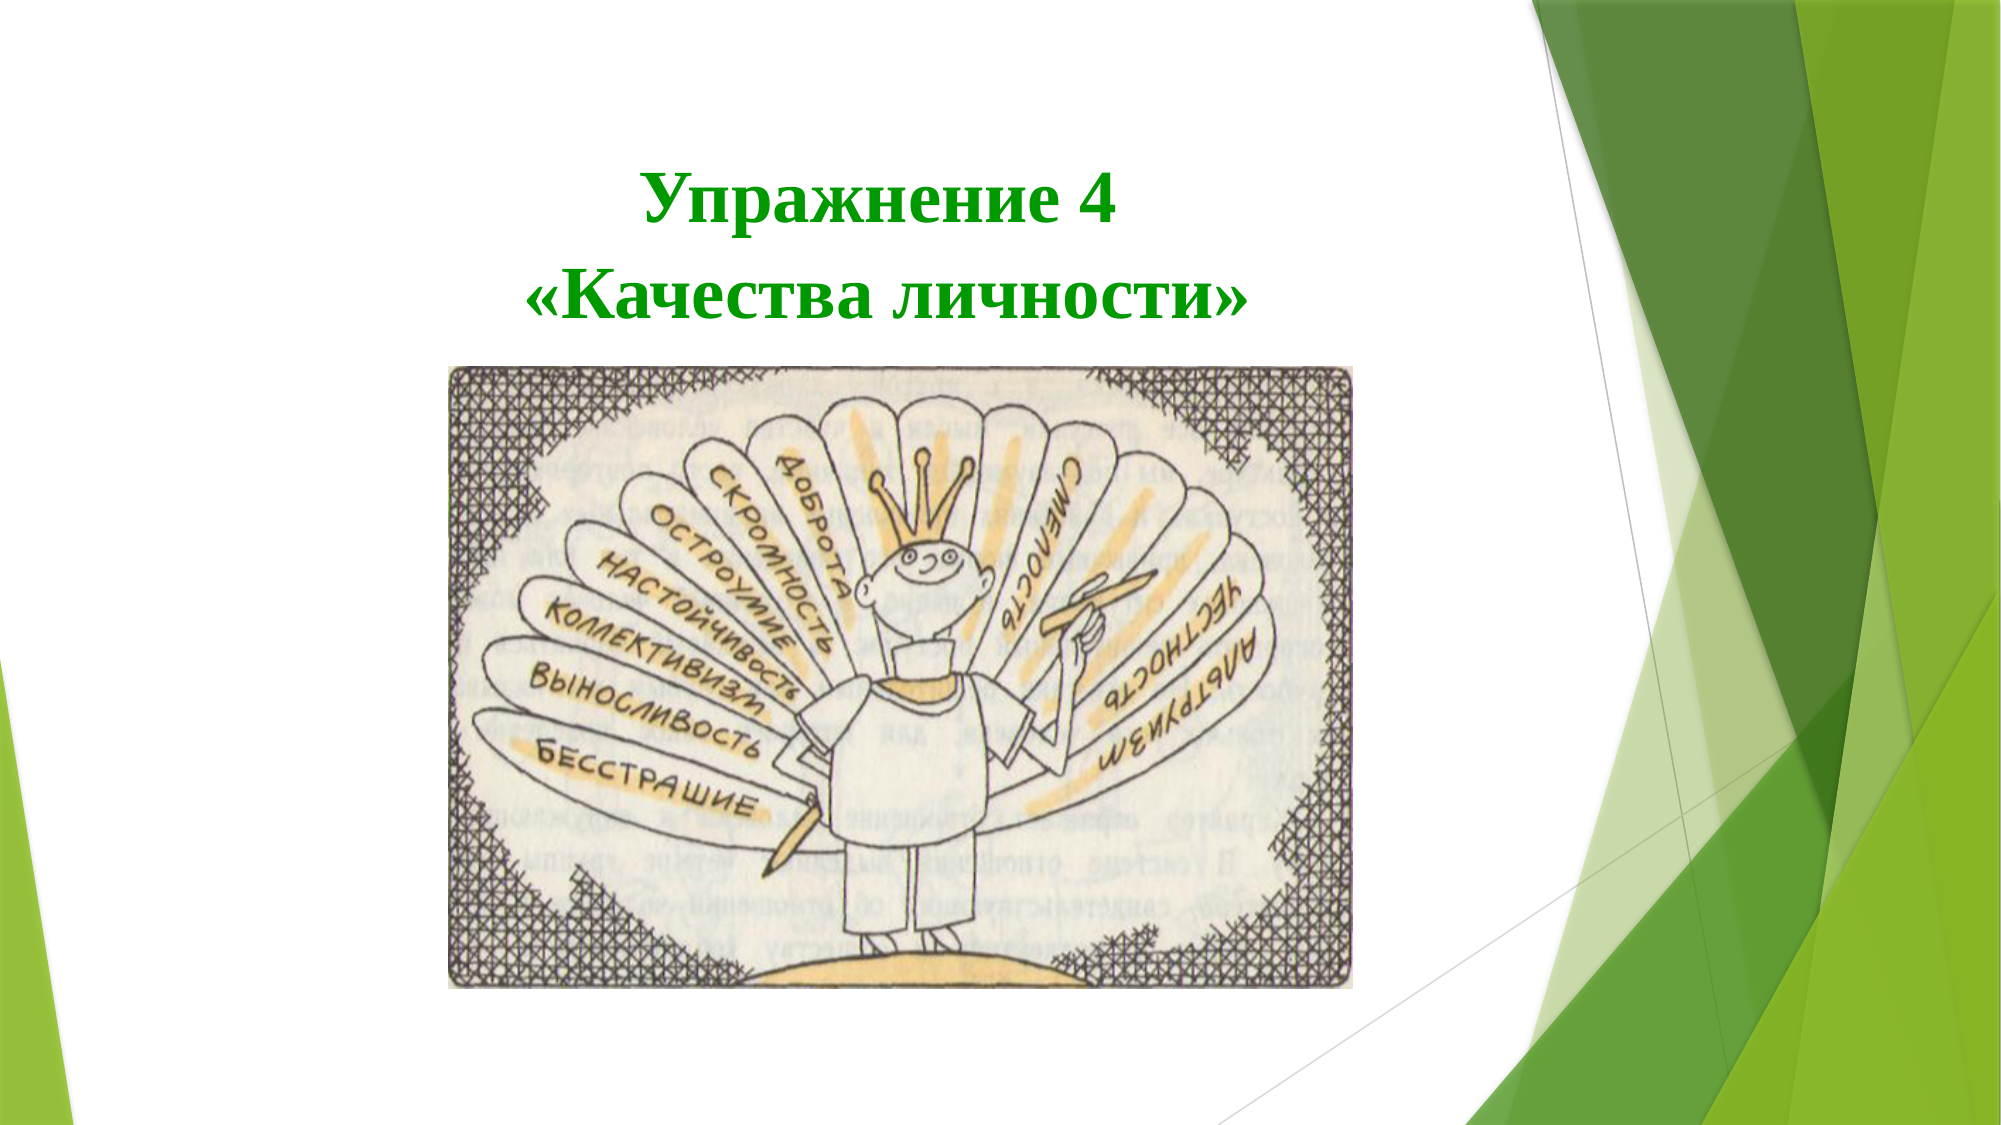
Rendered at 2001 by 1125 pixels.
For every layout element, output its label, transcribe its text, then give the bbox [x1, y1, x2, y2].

picture [447, 365, 1354, 989]
text_box Упражнение 4 «Качества личности» [377, 133, 1379, 341]
